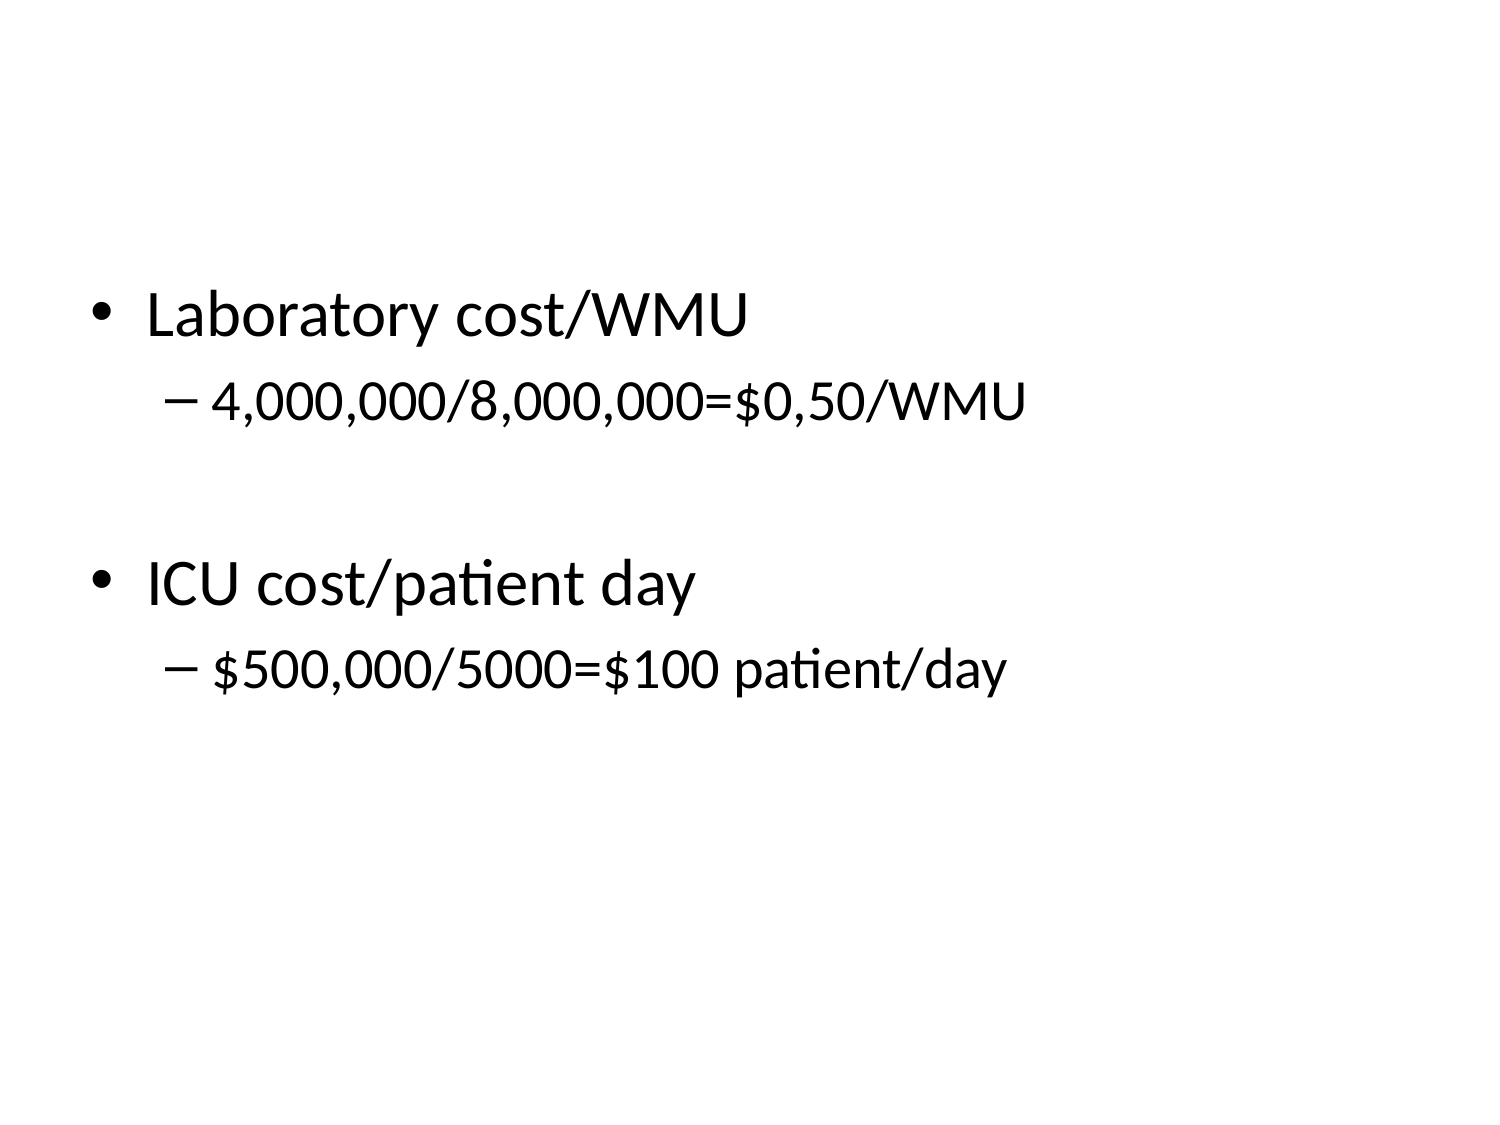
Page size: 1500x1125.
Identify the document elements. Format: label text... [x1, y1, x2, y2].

list Laboratory cost/WMU 4,000,000/8,000,000=$0,50/WMU ICU cost/patient day $500,000/5000=$100 patient/day [75, 262, 1425, 1005]
